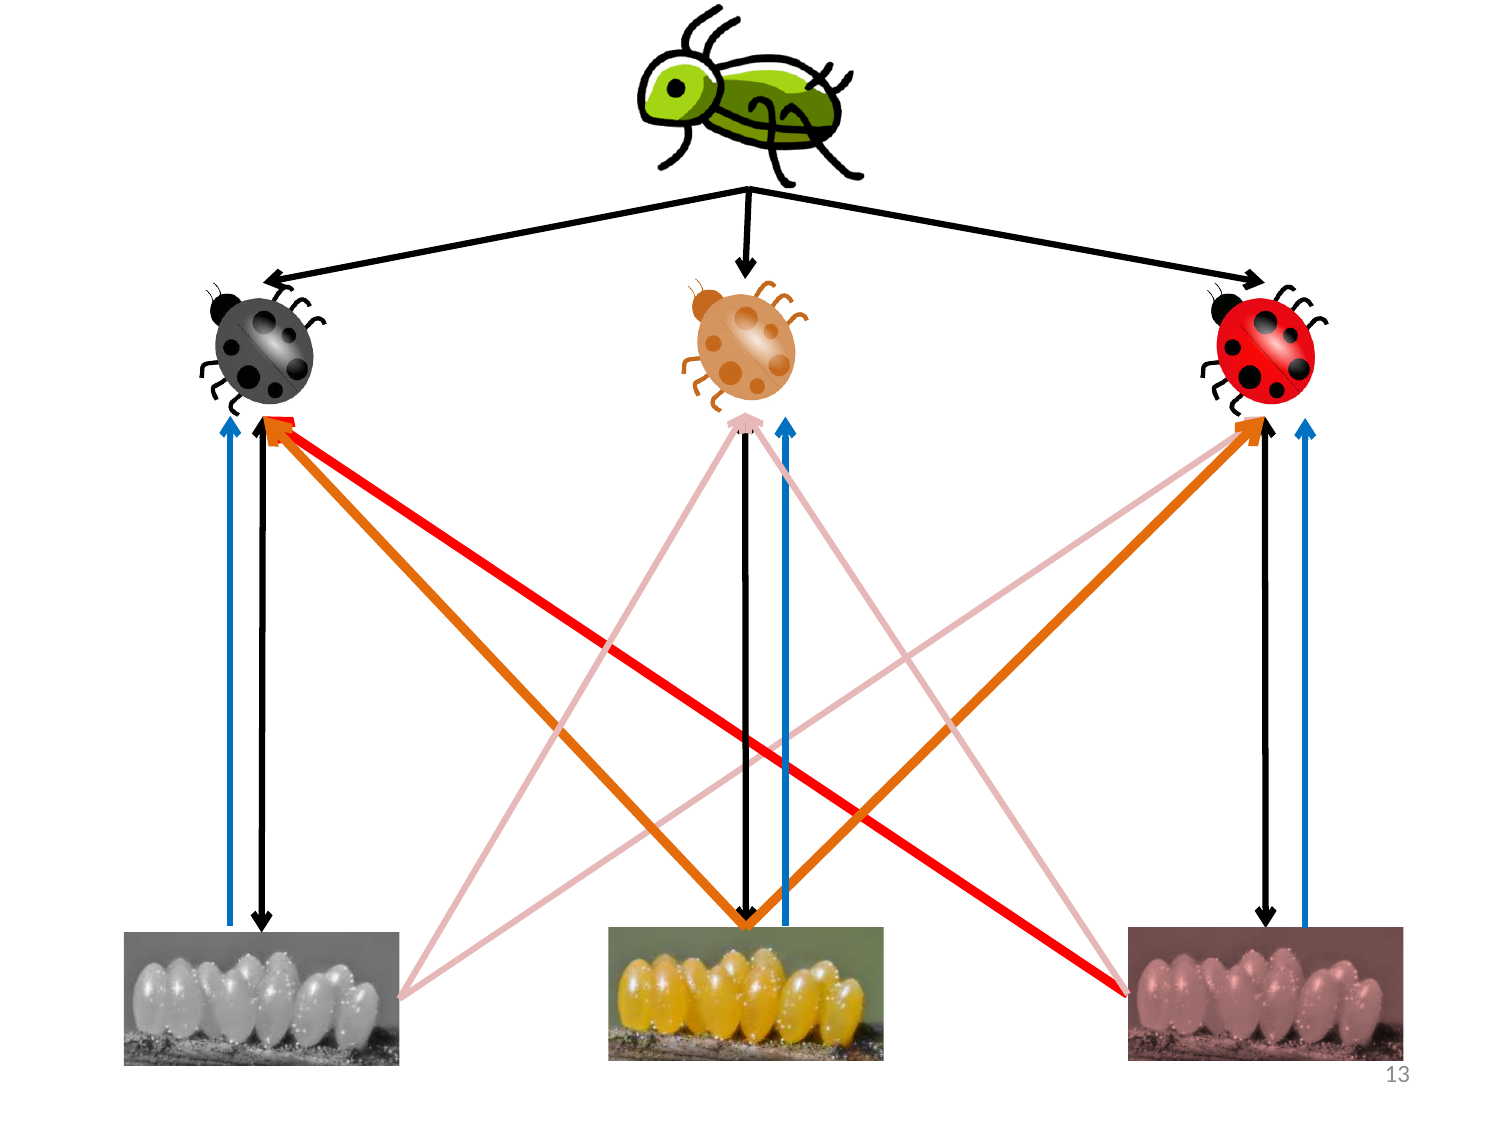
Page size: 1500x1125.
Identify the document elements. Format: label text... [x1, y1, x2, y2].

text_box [744, 188, 750, 280]
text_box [262, 416, 395, 928]
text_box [262, 188, 743, 283]
picture [1200, 282, 1330, 417]
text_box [399, 412, 743, 1000]
picture [1127, 927, 1404, 1061]
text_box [262, 935, 394, 995]
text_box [744, 412, 1129, 995]
picture [123, 932, 400, 1066]
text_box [1131, 416, 1266, 928]
picture [629, 0, 869, 188]
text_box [1132, 935, 1266, 1000]
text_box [750, 188, 1266, 283]
slide_number 13 [1074, 1042, 1425, 1103]
picture [680, 278, 810, 412]
picture [198, 282, 328, 417]
picture [607, 995, 884, 1061]
